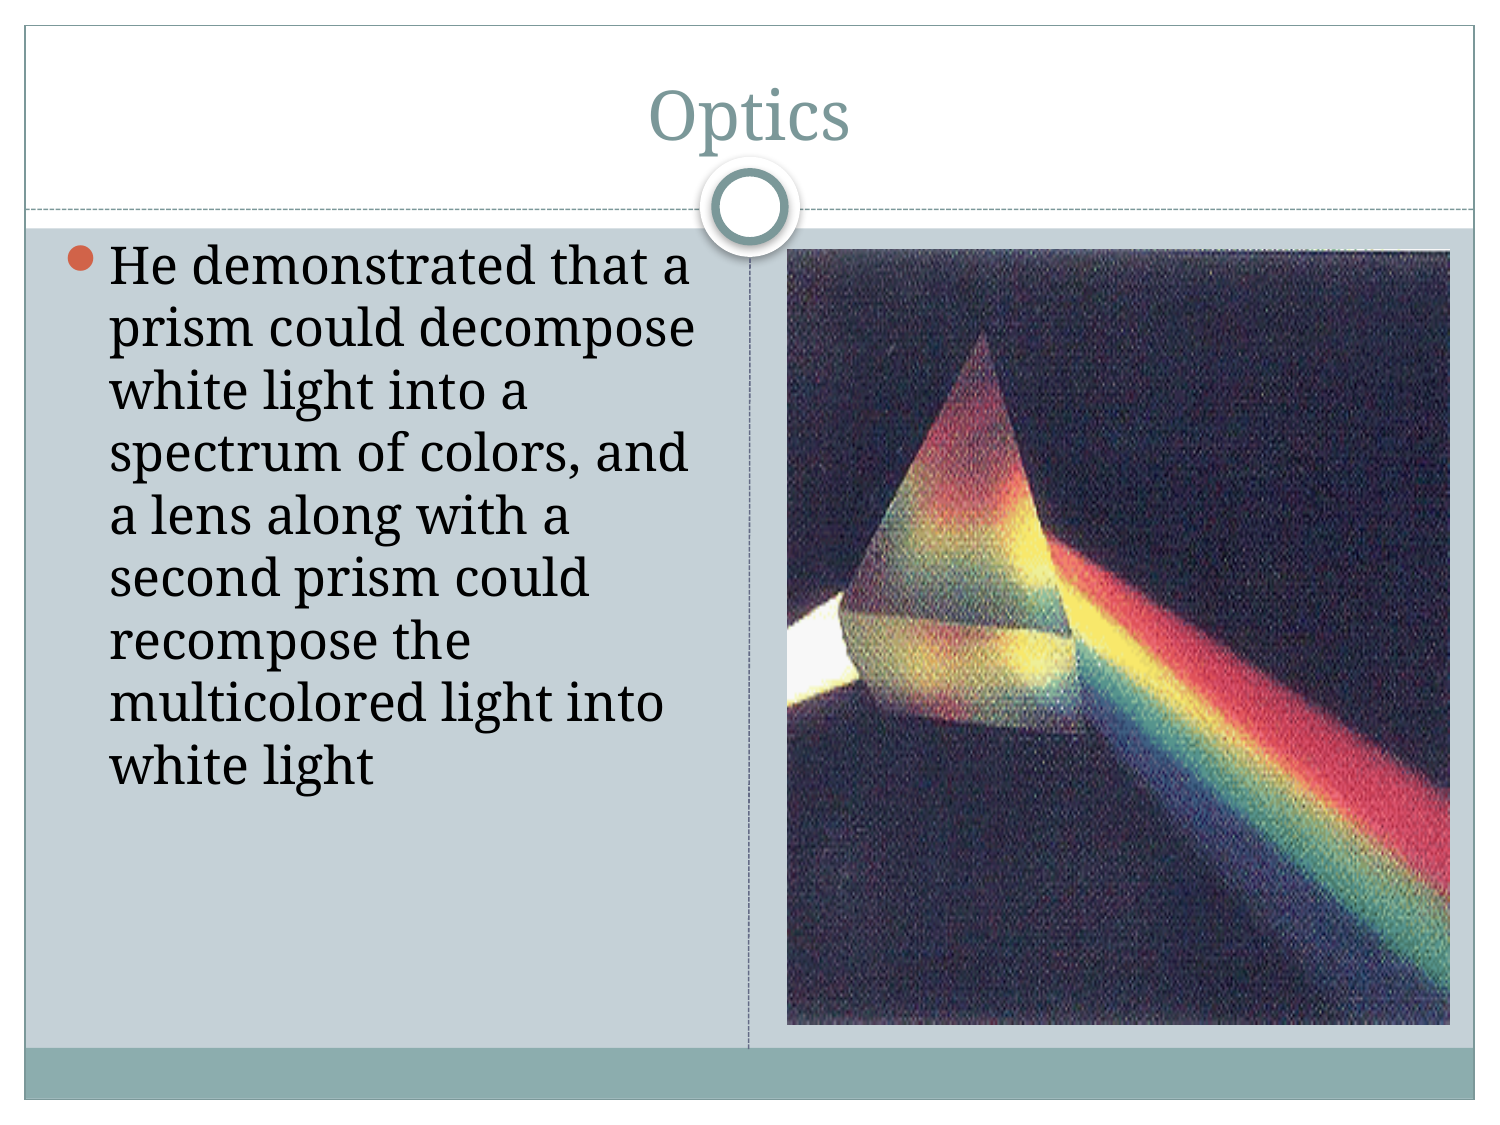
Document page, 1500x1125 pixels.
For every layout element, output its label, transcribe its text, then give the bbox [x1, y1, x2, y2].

list He demonstrated that a prism could decompose white light into a spectrum of colors, and a lens along with a second prism could recompose the multicolored light into white light [49, 224, 712, 993]
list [787, 249, 1451, 1026]
title Optics [49, 37, 1450, 162]
